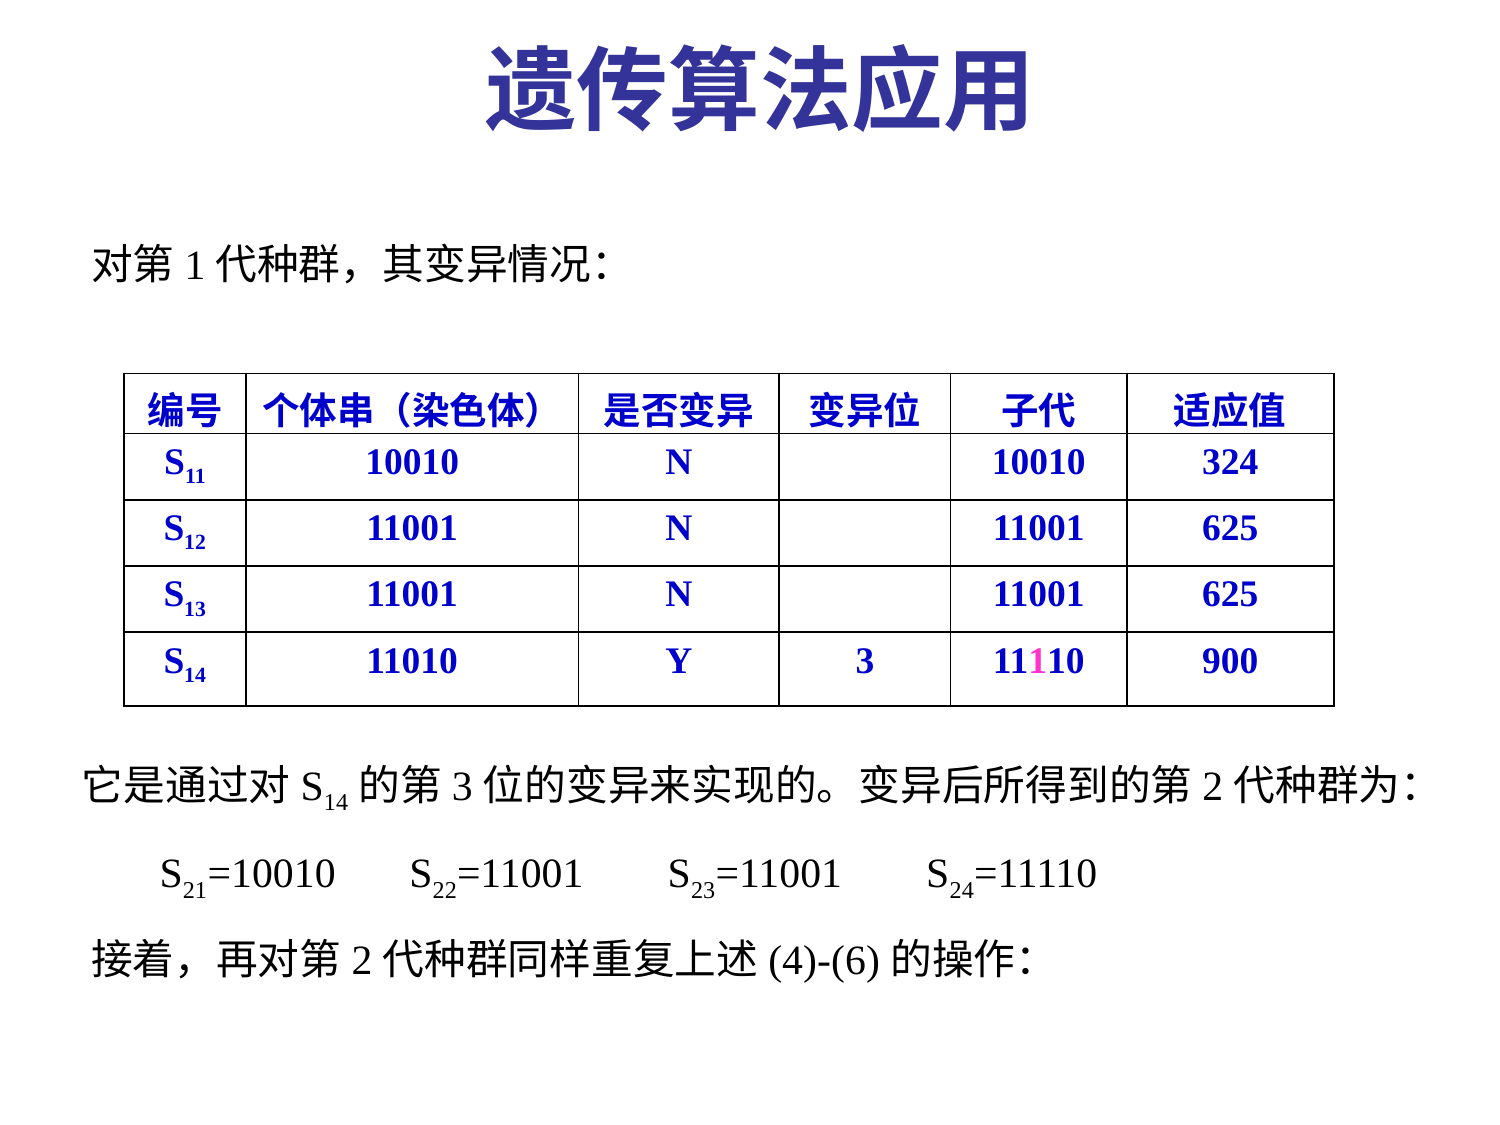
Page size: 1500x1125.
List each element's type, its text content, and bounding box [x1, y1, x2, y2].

table_cell N [579, 501, 778, 565]
table_cell S11 [125, 434, 245, 499]
table_cell S14 [125, 633, 245, 705]
table_cell [780, 434, 950, 499]
table_cell Y [579, 633, 778, 705]
table_cell 11001 [951, 501, 1126, 565]
table_cell 10010 [247, 434, 578, 499]
table_cell [780, 501, 950, 565]
table_cell 11001 [951, 567, 1126, 631]
table_cell 625 [1128, 501, 1333, 565]
table_cell 625 [1128, 567, 1333, 631]
table_cell S13 [125, 567, 245, 631]
table_cell S12 [125, 501, 245, 565]
table_cell 11001 [247, 567, 578, 631]
table_header 变异位 [780, 374, 950, 433]
table_cell 11110 [951, 633, 1126, 705]
text_box 遗传算法应用 [302, 24, 1218, 150]
table_cell N [579, 434, 778, 499]
table_cell 11001 [247, 501, 578, 565]
table_cell 324 [1128, 434, 1333, 499]
table_header 编号 [125, 374, 245, 433]
table_header 是否变异 [579, 374, 778, 433]
table_header 子代 [951, 374, 1126, 433]
table_header 个体串（染色体） [247, 374, 578, 433]
table_cell [780, 567, 950, 631]
table_cell 900 [1128, 633, 1333, 705]
table_cell 10010 [951, 434, 1126, 499]
table_cell N [579, 567, 778, 631]
text_box 对第1代种群，其变异情况： 它是通过对S14的第3位的变异来实现的。变异后所得到的第2代种群为： S21=10010 S22=11001 S23=11001 S24=11110 接着，再对第2代种群同样重复上述(4)-(6)的操作： [29, 225, 1500, 991]
table_header 适应值 [1128, 374, 1333, 433]
table_cell 11010 [247, 633, 578, 705]
table_cell 3 [780, 633, 950, 705]
